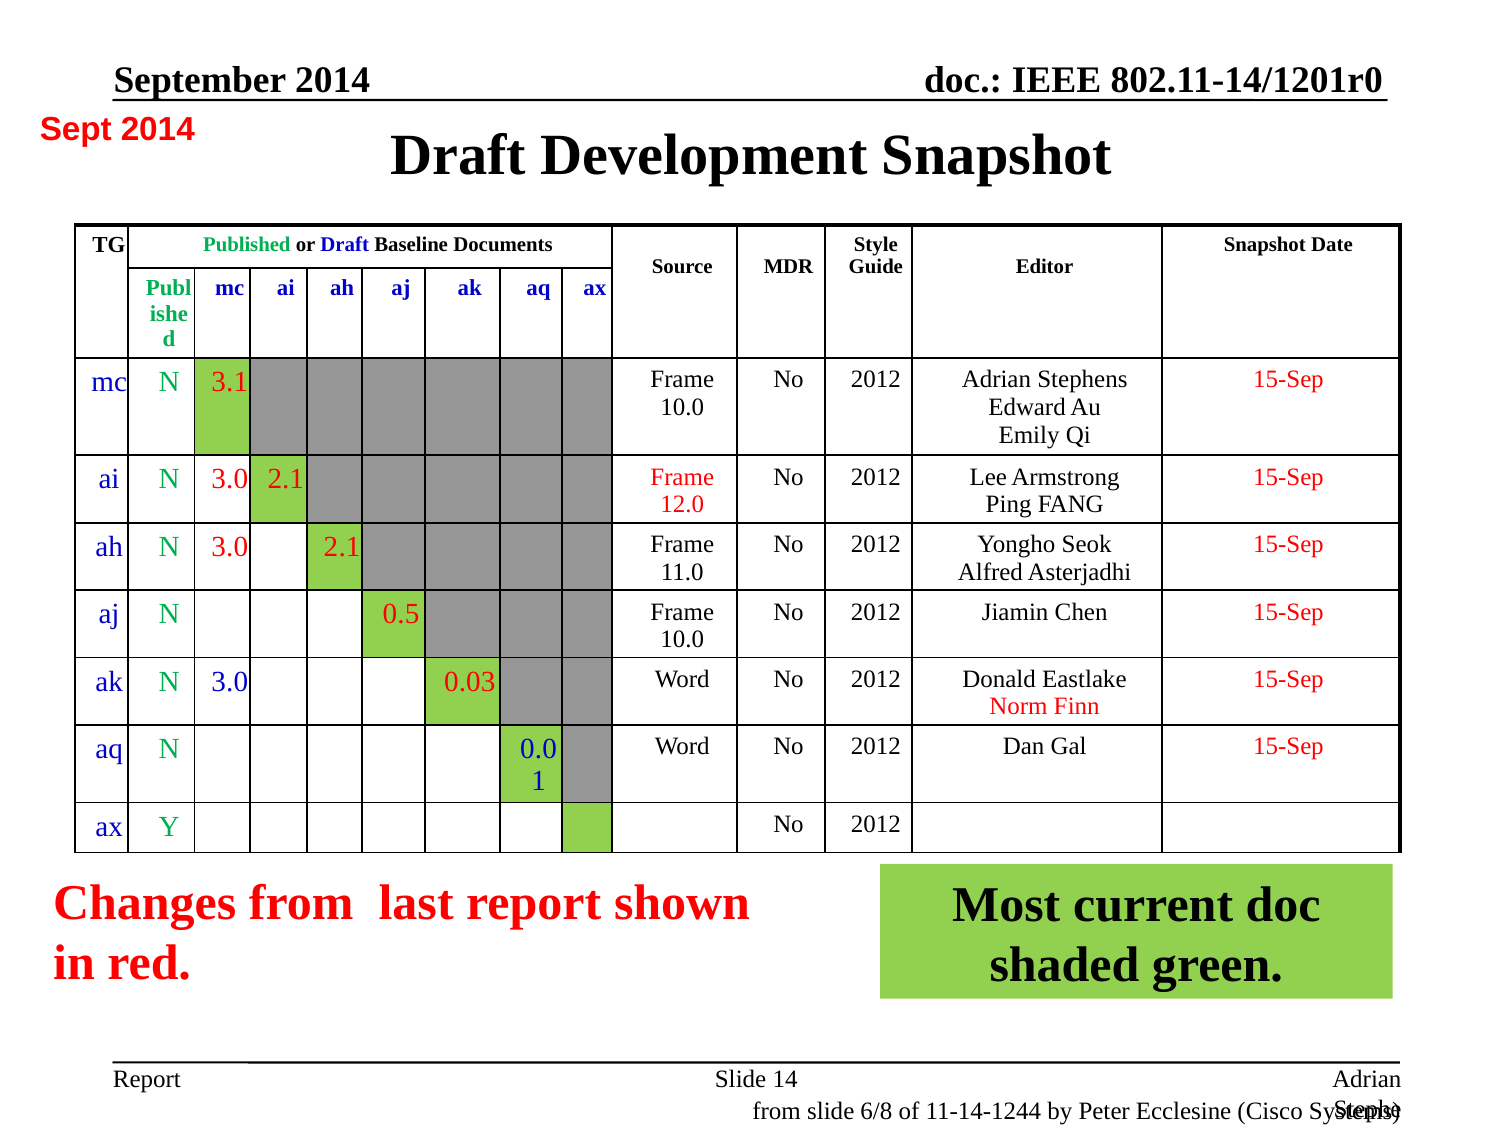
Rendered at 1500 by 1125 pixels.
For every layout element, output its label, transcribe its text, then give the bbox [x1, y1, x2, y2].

table_cell [563, 591, 611, 657]
text_box Changes from last report shown in red. [38, 862, 801, 998]
table_cell [308, 591, 361, 657]
table_cell ah [308, 269, 361, 357]
table_cell mc [76, 359, 127, 454]
table_cell [251, 726, 306, 802]
table_cell [501, 456, 561, 522]
slide_number Slide 14 [712, 1061, 800, 1087]
table_cell [426, 359, 499, 454]
table_cell Frame 11.0 [613, 524, 736, 589]
table_cell aj [363, 269, 424, 357]
table_cell No [738, 456, 824, 522]
table_cell [501, 591, 561, 657]
table_cell N [129, 726, 194, 802]
title Draft Development Snapshot [114, 113, 1390, 189]
table_cell 2.1 [251, 456, 306, 522]
table_cell 2012 [826, 359, 911, 454]
table_cell aq [76, 726, 127, 802]
table_cell N [129, 359, 194, 454]
table_cell ah [76, 524, 127, 589]
table_cell 0.03 [426, 658, 499, 724]
table_cell [426, 726, 499, 802]
table_cell [251, 591, 306, 657]
table_cell [195, 726, 249, 802]
table_cell Word [613, 658, 736, 724]
table_cell [613, 803, 736, 852]
table_cell N [129, 524, 194, 589]
table_cell 2012 [826, 803, 911, 852]
table_cell 15-Sep [1163, 456, 1398, 522]
table_cell Yongho Seok Alfred Asterjadhi [913, 524, 1161, 589]
table_cell [251, 658, 306, 724]
table_cell Frame 10.0 [613, 359, 736, 454]
table_cell Frame 10.0 [613, 591, 736, 657]
table_cell 15-Sep [1163, 658, 1398, 724]
table_cell [563, 524, 611, 589]
table_cell [363, 658, 424, 724]
table_cell [426, 524, 499, 589]
table_cell [563, 726, 611, 802]
table_cell Y [129, 803, 194, 852]
table_cell 2.1 [308, 524, 361, 589]
table_cell [913, 803, 1161, 852]
table_header Style Guide [826, 227, 911, 357]
table_cell [563, 658, 611, 724]
table_header Source [613, 227, 736, 357]
table_header MDR [738, 227, 824, 357]
table_cell 15-Sep [1163, 359, 1398, 454]
table_cell No [738, 726, 824, 802]
table_cell ai [76, 456, 127, 522]
table_cell aj [76, 591, 127, 657]
table_cell [363, 726, 424, 802]
table_cell [363, 524, 424, 589]
table_cell ax [563, 269, 611, 357]
table_cell [501, 359, 561, 454]
table_cell Lee Armstrong Ping FANG [913, 456, 1161, 522]
table_cell [426, 591, 499, 657]
table_cell No [738, 524, 824, 589]
table_cell aq [501, 269, 561, 357]
table_cell [308, 658, 361, 724]
text_box September 2014 [113, 54, 371, 100]
table_cell ak [426, 269, 499, 357]
table_header Published or Draft Baseline Documents [129, 227, 611, 267]
table_cell N [129, 591, 194, 657]
table_cell 0.01 [501, 726, 561, 802]
text_box from slide 6/8 of 11-14-1244 by Peter Ecclesine (Cisco Systems) [343, 1087, 1417, 1125]
table_cell [501, 803, 561, 852]
table_cell 15-Sep [1163, 726, 1398, 802]
table_cell [563, 456, 611, 522]
table_header TG [76, 227, 127, 357]
table_cell [363, 456, 424, 522]
table_cell [426, 456, 499, 522]
table_cell 2012 [826, 658, 911, 724]
table_cell No [738, 591, 824, 657]
table_cell [308, 726, 361, 802]
table_cell N [129, 456, 194, 522]
table_cell [251, 803, 306, 852]
table_cell mc [195, 269, 249, 357]
table_cell Dan Gal [913, 726, 1161, 802]
table_cell 15-Sep [1163, 591, 1398, 657]
table_cell No [738, 359, 824, 454]
table_cell Donald Eastlake Norm Finn [913, 658, 1161, 724]
text_box Sept 2014 [24, 99, 225, 155]
table_cell 0.5 [363, 591, 424, 657]
table_cell Jiamin Chen [913, 591, 1161, 657]
table_cell [363, 359, 424, 454]
table_cell ax [76, 803, 127, 852]
table_cell Published [129, 269, 194, 357]
table_cell [251, 524, 306, 589]
table_cell Frame 12.0 [613, 456, 736, 522]
table_cell 15-Sep [1163, 524, 1398, 589]
table_cell [195, 591, 249, 657]
table_cell [308, 803, 361, 852]
table_cell [251, 359, 306, 454]
table_cell [308, 456, 361, 522]
table_cell Word [613, 726, 736, 802]
table_cell 2012 [826, 726, 911, 802]
table_cell ai [251, 269, 306, 357]
table_cell [308, 359, 361, 454]
table_cell 2012 [826, 524, 911, 589]
table_cell 2012 [826, 591, 911, 657]
table_cell [426, 803, 499, 852]
table_cell [1163, 803, 1398, 852]
table_cell 3.1 [195, 359, 249, 454]
table_cell [363, 803, 424, 852]
table_cell 2012 [826, 456, 911, 522]
table_cell 3.0 [195, 658, 249, 724]
table_cell [563, 359, 611, 454]
footer Adrian Stephens, Intel Corporation [1324, 1061, 1402, 1087]
table_cell [501, 658, 561, 724]
table_cell Adrian Stephens Edward Au Emily Qi [913, 359, 1161, 454]
table_cell N [129, 658, 194, 724]
table_cell [195, 803, 249, 852]
table_cell 3.0 [195, 524, 249, 589]
table_cell ak [76, 658, 127, 724]
table_cell No [738, 658, 824, 724]
table_header Snapshot Date [1163, 227, 1398, 357]
table_cell No [738, 803, 824, 852]
table_header Editor [913, 227, 1161, 357]
table_cell [501, 524, 561, 589]
table_cell [563, 803, 611, 852]
text_box Most current doc shaded green. [880, 863, 1393, 999]
table_cell 3.0 [195, 456, 249, 522]
